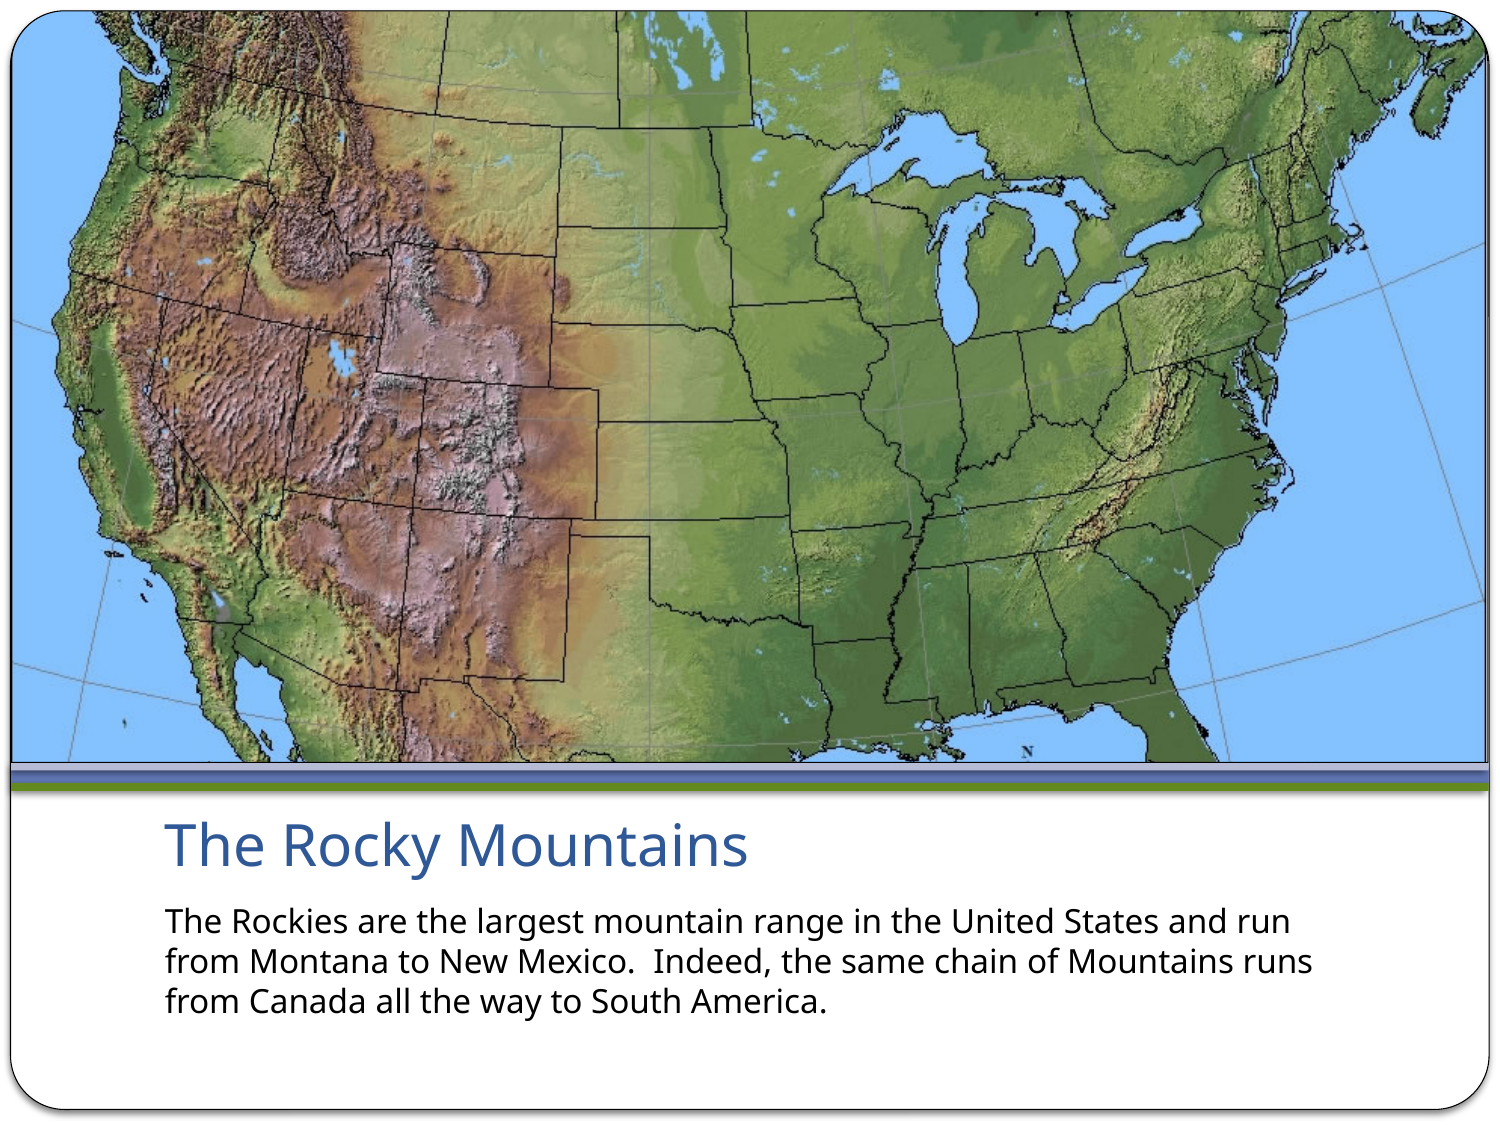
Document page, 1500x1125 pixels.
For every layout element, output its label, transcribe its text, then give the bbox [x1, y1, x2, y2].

list The Rockies are the largest mountain range in the United States and run from Montana to New Mexico. Indeed, the same chain of Mountains runs from Canada all the way to South America. [150, 893, 1350, 1006]
picture [10, 10, 1489, 763]
title The Rocky Mountains [150, 803, 1350, 890]
